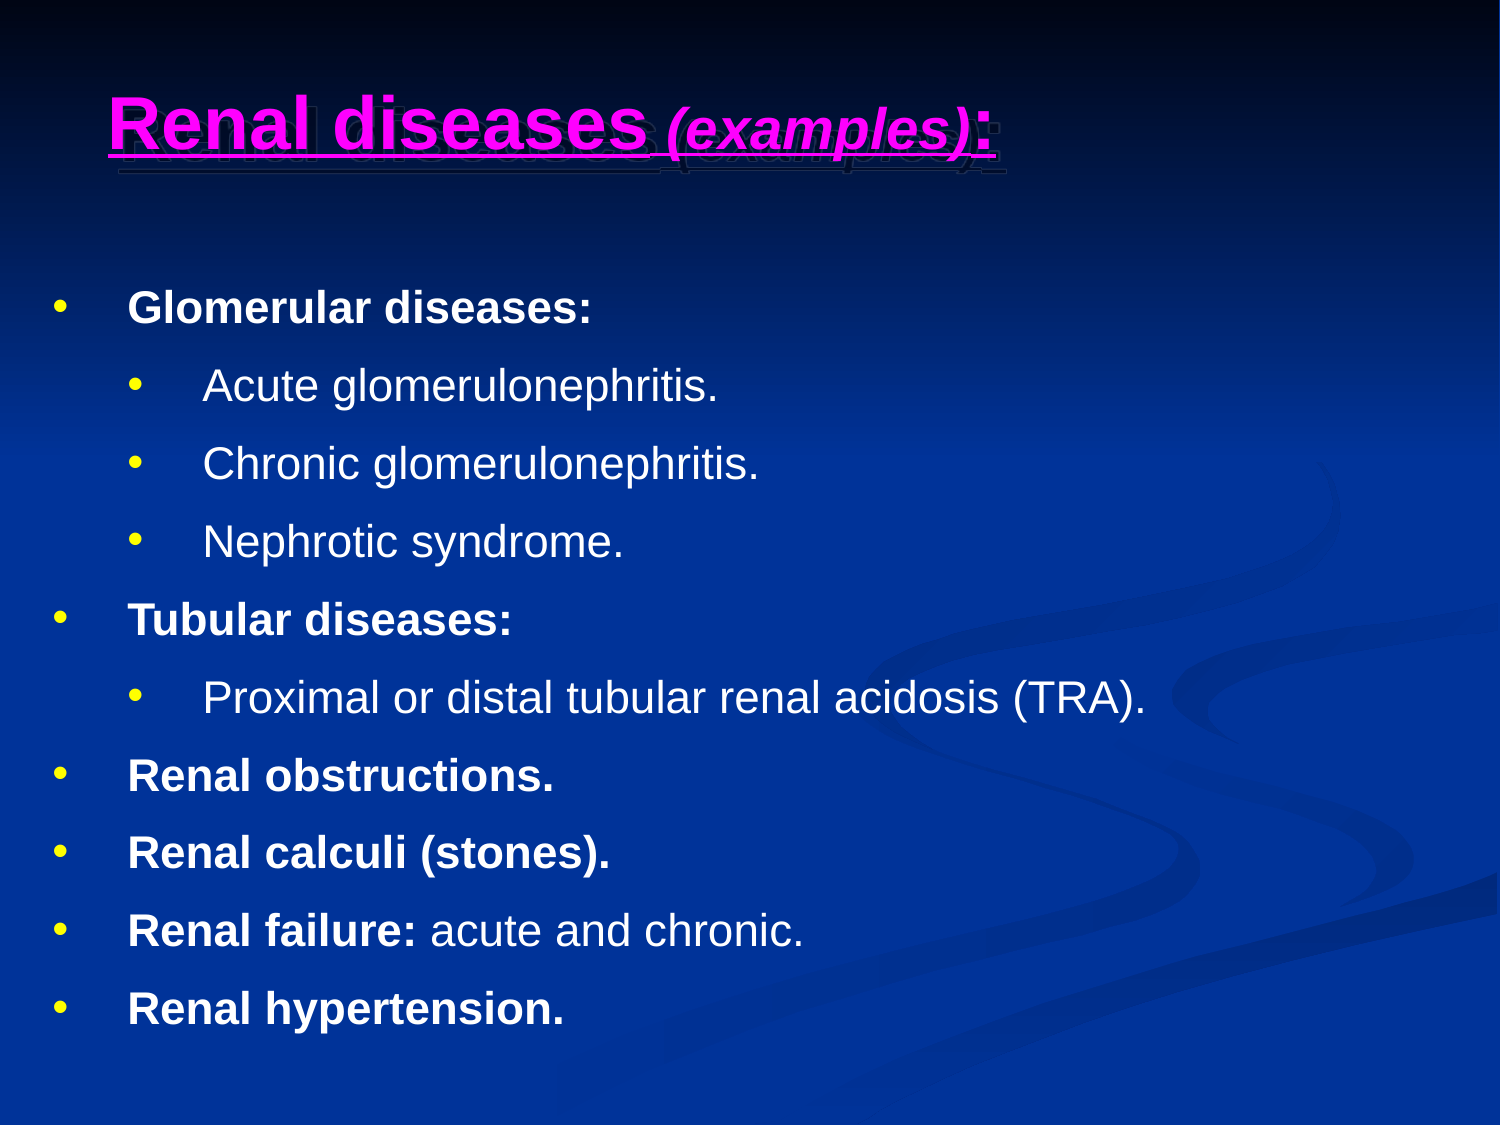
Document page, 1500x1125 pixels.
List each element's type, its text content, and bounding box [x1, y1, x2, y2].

text_box Glomerular diseases: Acute glomerulonephritis. Chronic glomerulonephritis. Nephrotic syndrome. Tubular diseases: Proximal or distal tubular renal acidosis (TRA). Renal obstructions. Renal calculi (stones). Renal failure: acute and chronic. Renal hypertension. [37, 270, 1438, 1042]
text_box Renal diseases (examples): [92, 67, 1011, 173]
